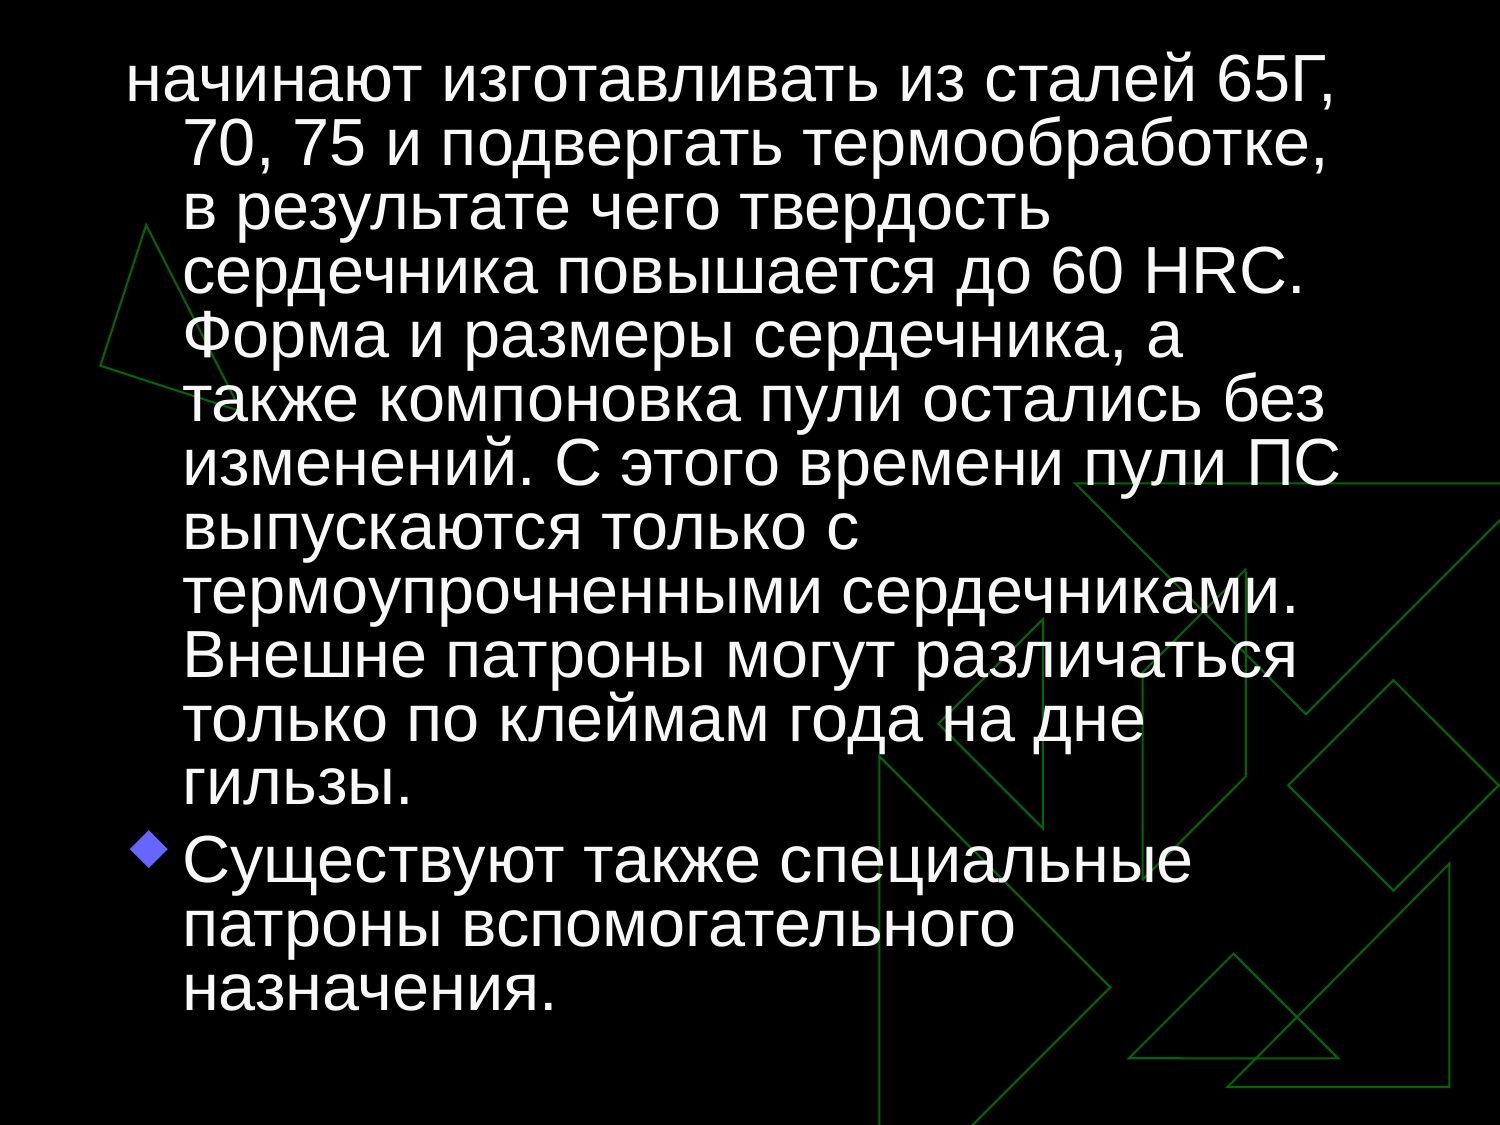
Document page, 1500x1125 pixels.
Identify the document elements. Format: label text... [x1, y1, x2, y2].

list начинают изготавливать из сталей 65Г, 70, 75 и подвергать термообработке, в результате чего твердость сердечника повышается до 60 HRC. Форма и размеры сердечника, а также компоновка пули остались без изменений. С этого времени пули ПС выпускаются только с термоупрочненными сердечниками. Внешне патроны могут различаться только по клеймам года на дне гильзы. Существуют также специальные патроны вспомогательного назначения. [110, 42, 1395, 1106]
